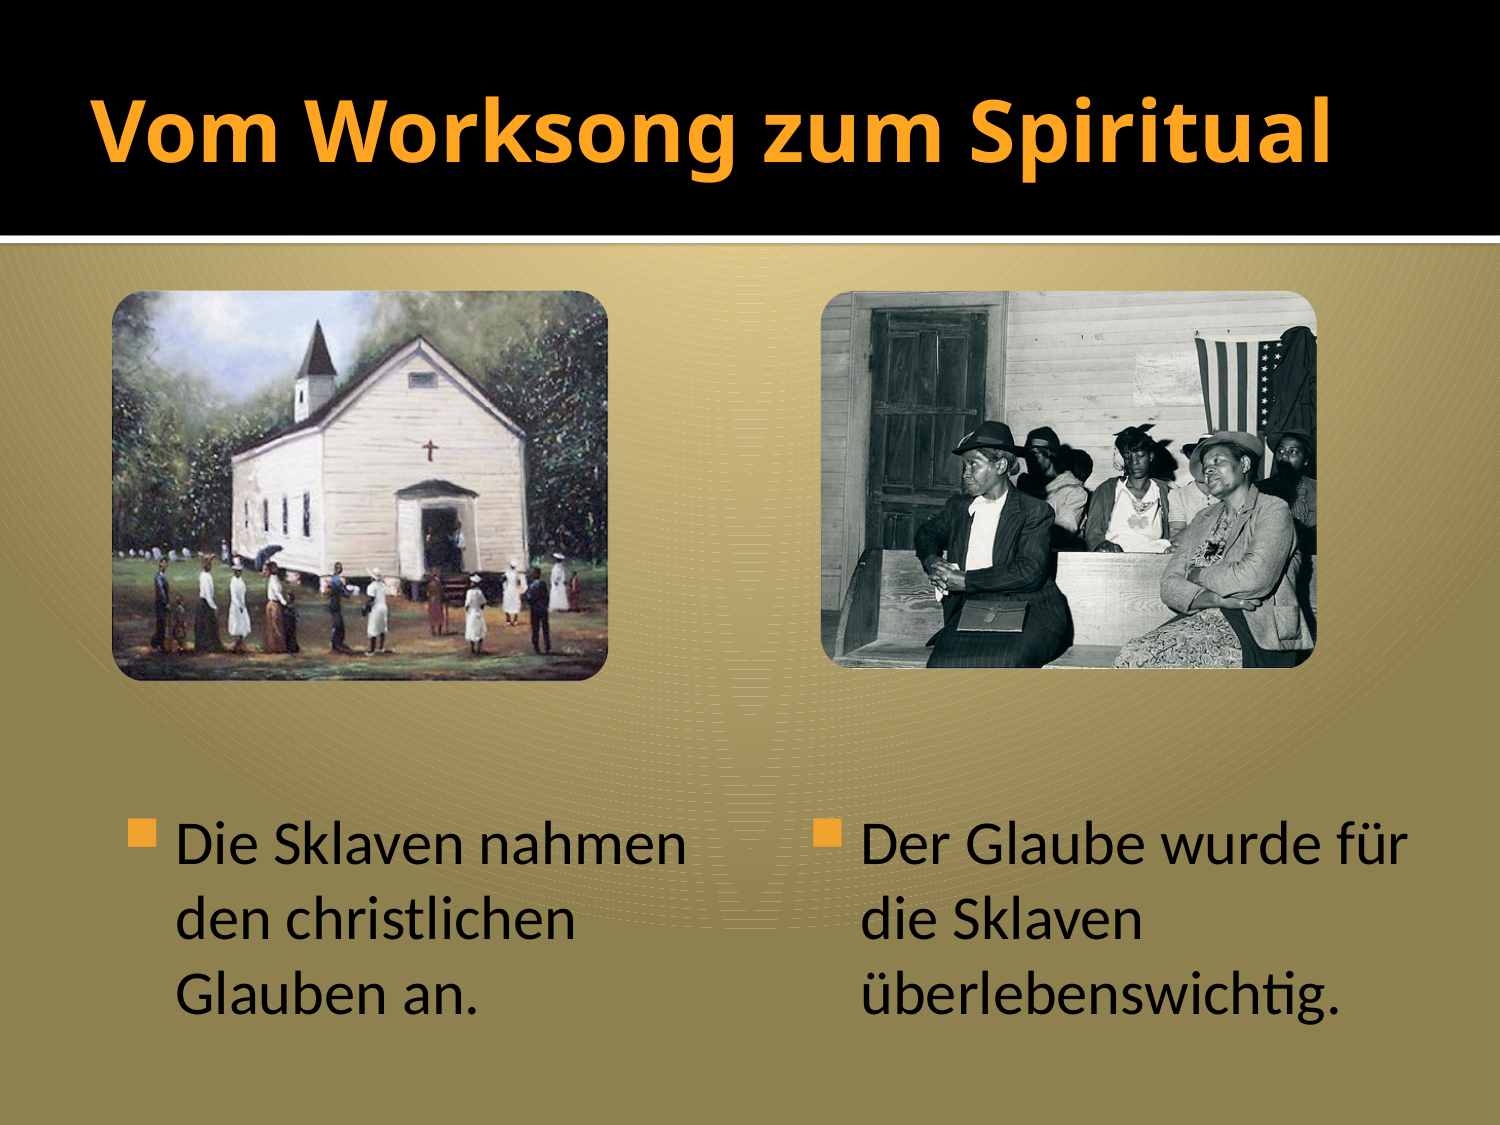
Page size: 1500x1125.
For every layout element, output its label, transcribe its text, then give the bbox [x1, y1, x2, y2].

list Der Glaube wurde für die Sklaven überlebenswichtig. [773, 786, 1437, 1059]
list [112, 290, 609, 682]
text_box Die Sklaven nahmen den christlichen Glauben an. [88, 786, 727, 1075]
picture [820, 290, 1317, 669]
title Vom Worksong zum Spiritual [75, 24, 1425, 231]
